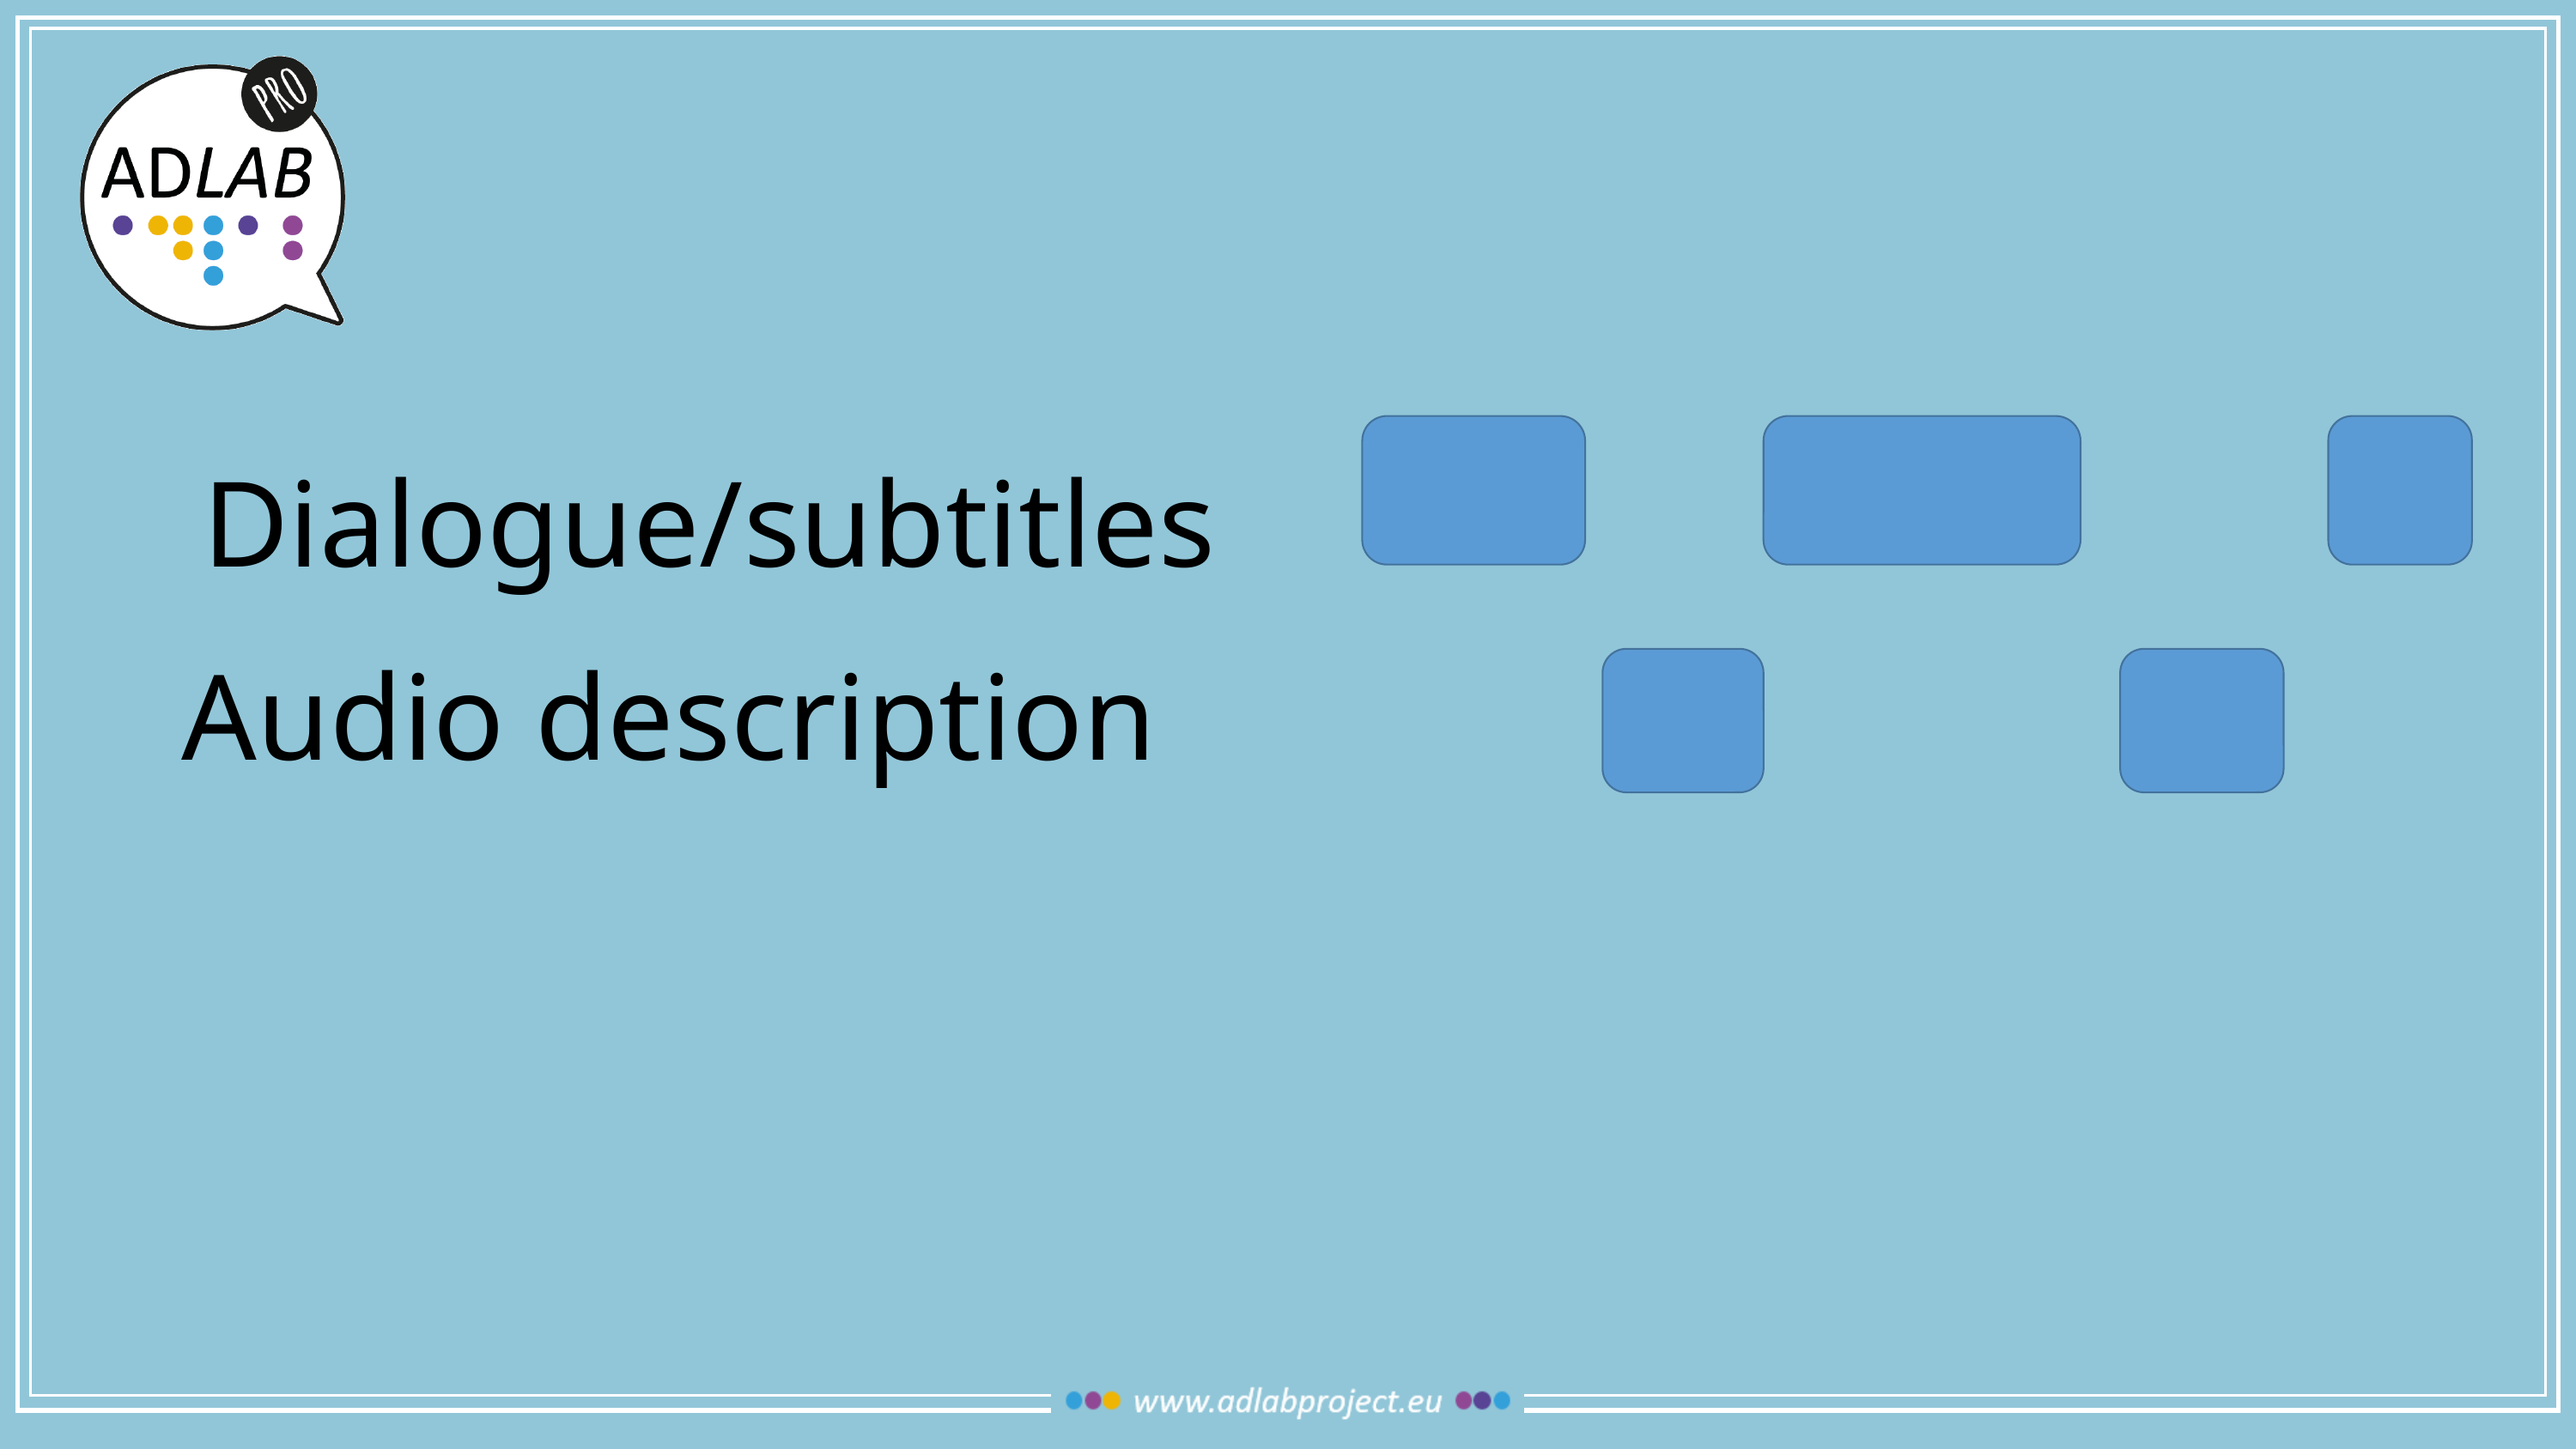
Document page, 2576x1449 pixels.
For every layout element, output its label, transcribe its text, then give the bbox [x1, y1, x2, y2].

list Dialogue/subtitles [150, 371, 1268, 564]
text_box [2119, 647, 2285, 794]
text_box [1601, 647, 1765, 794]
picture [72, 49, 353, 330]
text_box [1762, 415, 2082, 566]
picture [1051, 1378, 1524, 1429]
text_box [1361, 415, 1587, 566]
text_box [2327, 415, 2473, 566]
text_box Audio description [70, 564, 1268, 733]
